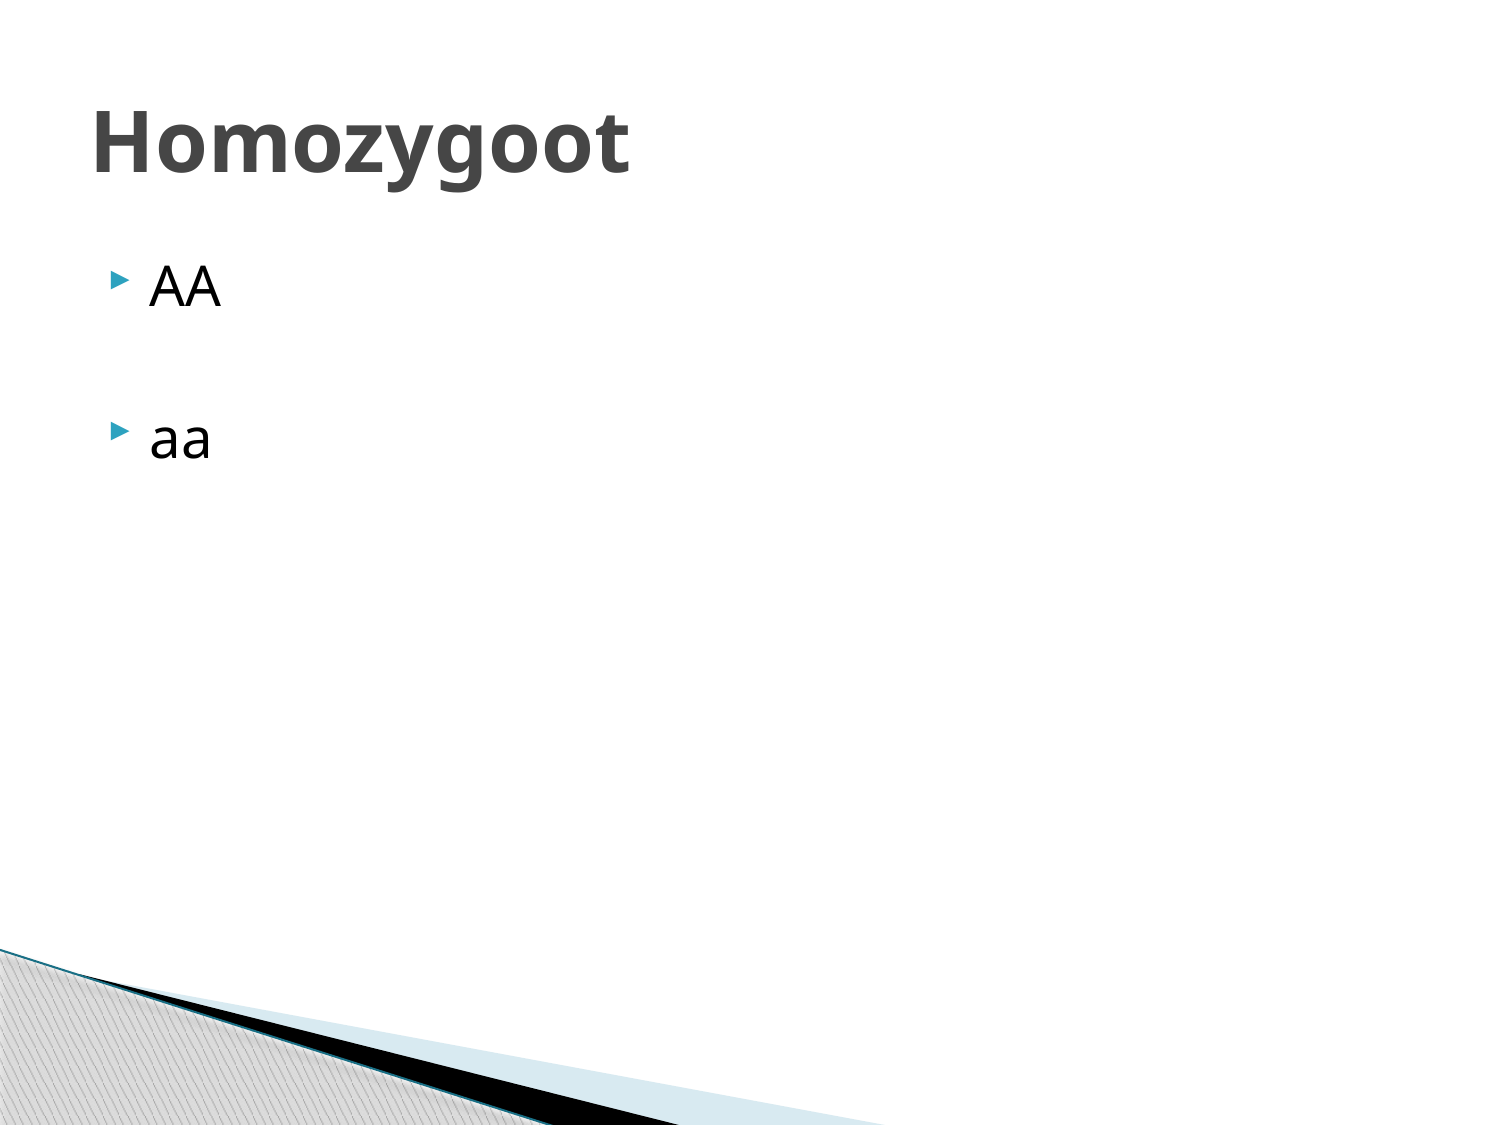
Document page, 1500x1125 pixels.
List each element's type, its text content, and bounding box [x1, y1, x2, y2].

title Homozygoot [75, 45, 1425, 233]
list AA aa [75, 243, 1425, 986]
